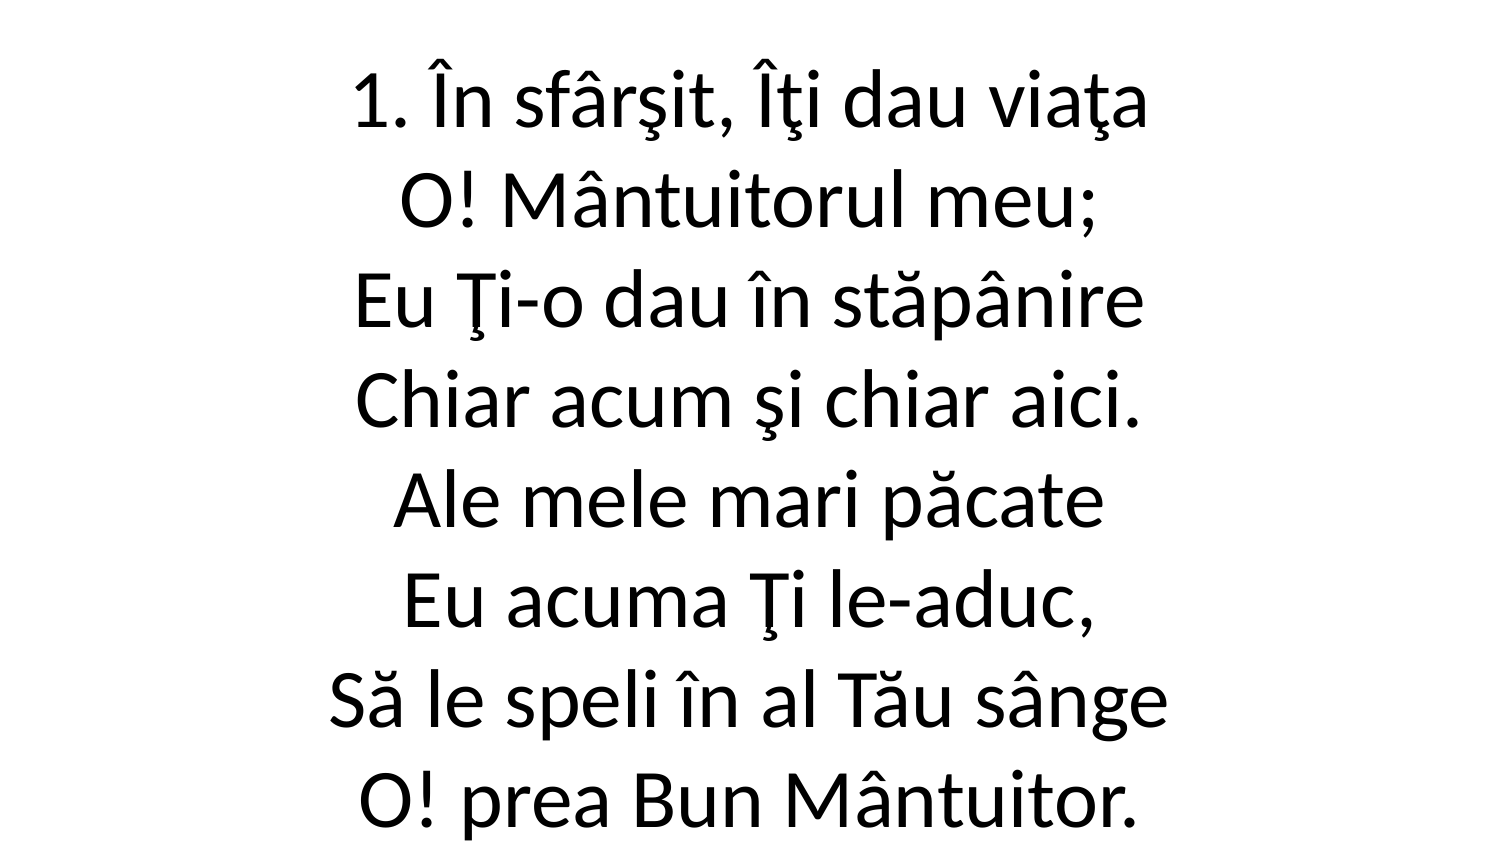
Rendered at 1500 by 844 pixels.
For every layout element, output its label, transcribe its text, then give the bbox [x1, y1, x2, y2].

text_box 1. În sfârşit, Îţi dau viaţa O! Mântuitorul meu; Eu Ţi-o dau în stăpânire Chiar acum şi chiar aici. Ale mele mari păcate Eu acuma Ţi le-aduc, Să le speli în al Tău sânge O! prea Bun Mântuitor. [313, 0, 1187, 844]
